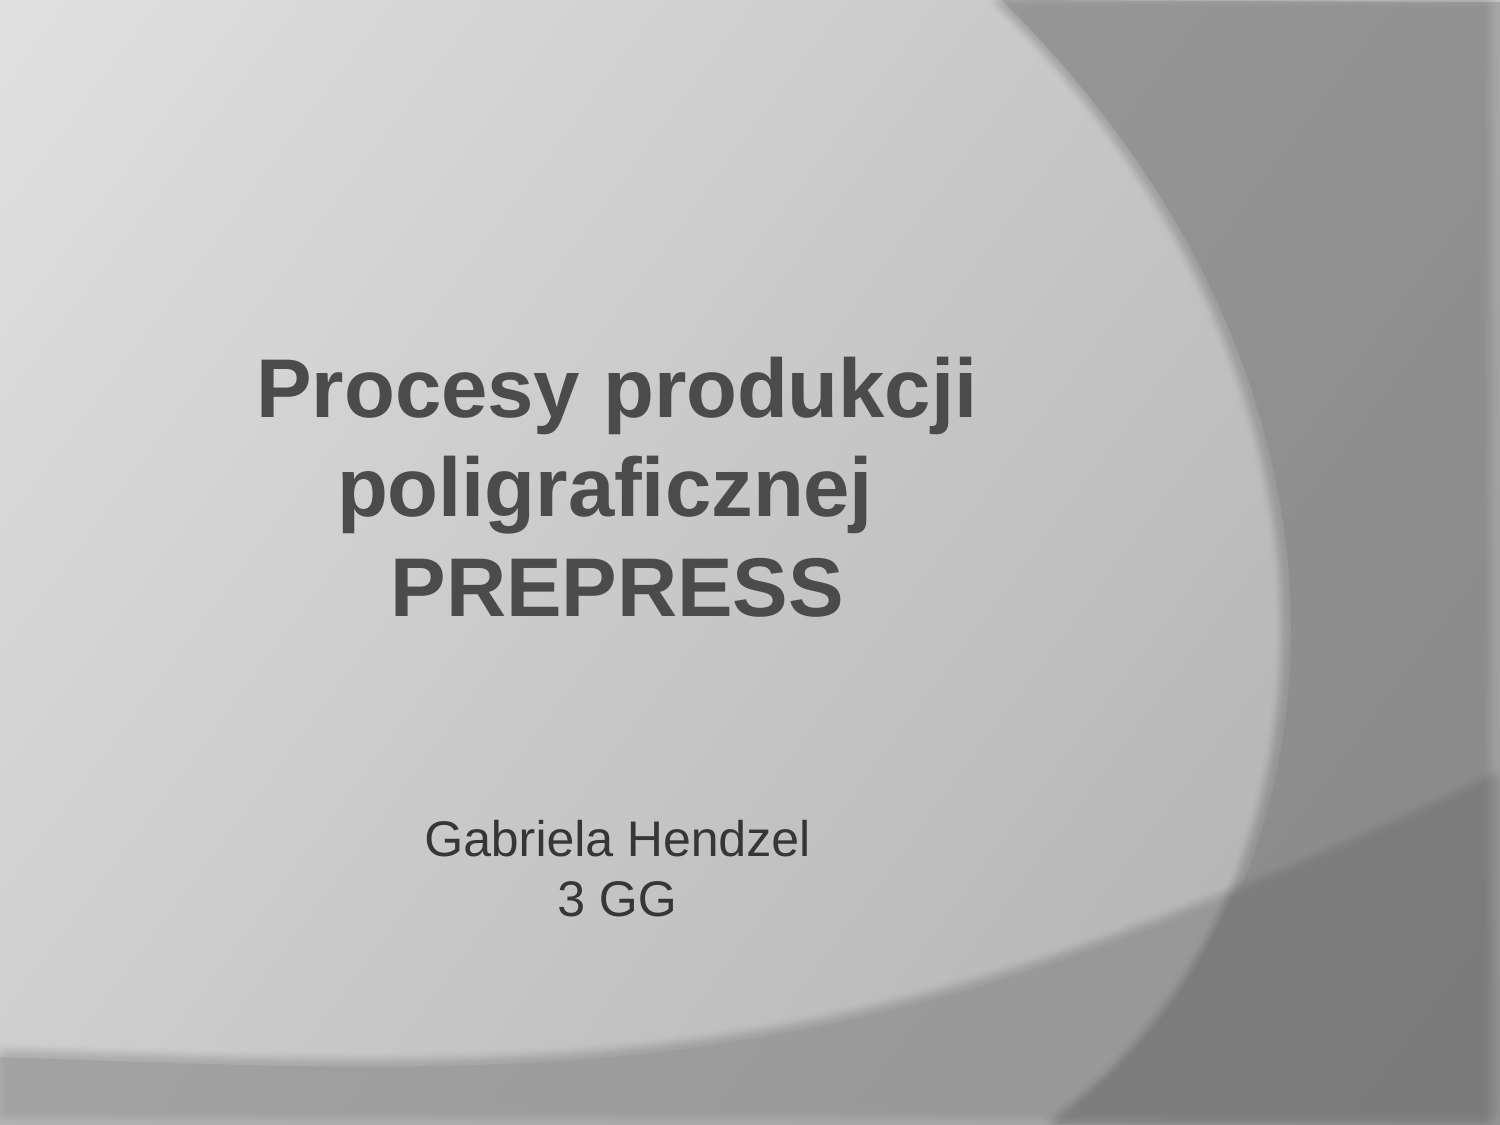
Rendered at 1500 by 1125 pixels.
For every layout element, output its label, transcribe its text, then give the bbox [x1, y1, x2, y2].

text_box Gabriela Hendzel 3 GG [0, 798, 1235, 934]
text_box Procesy produkcji poligraficznej PREPRESS [0, 326, 1235, 641]
